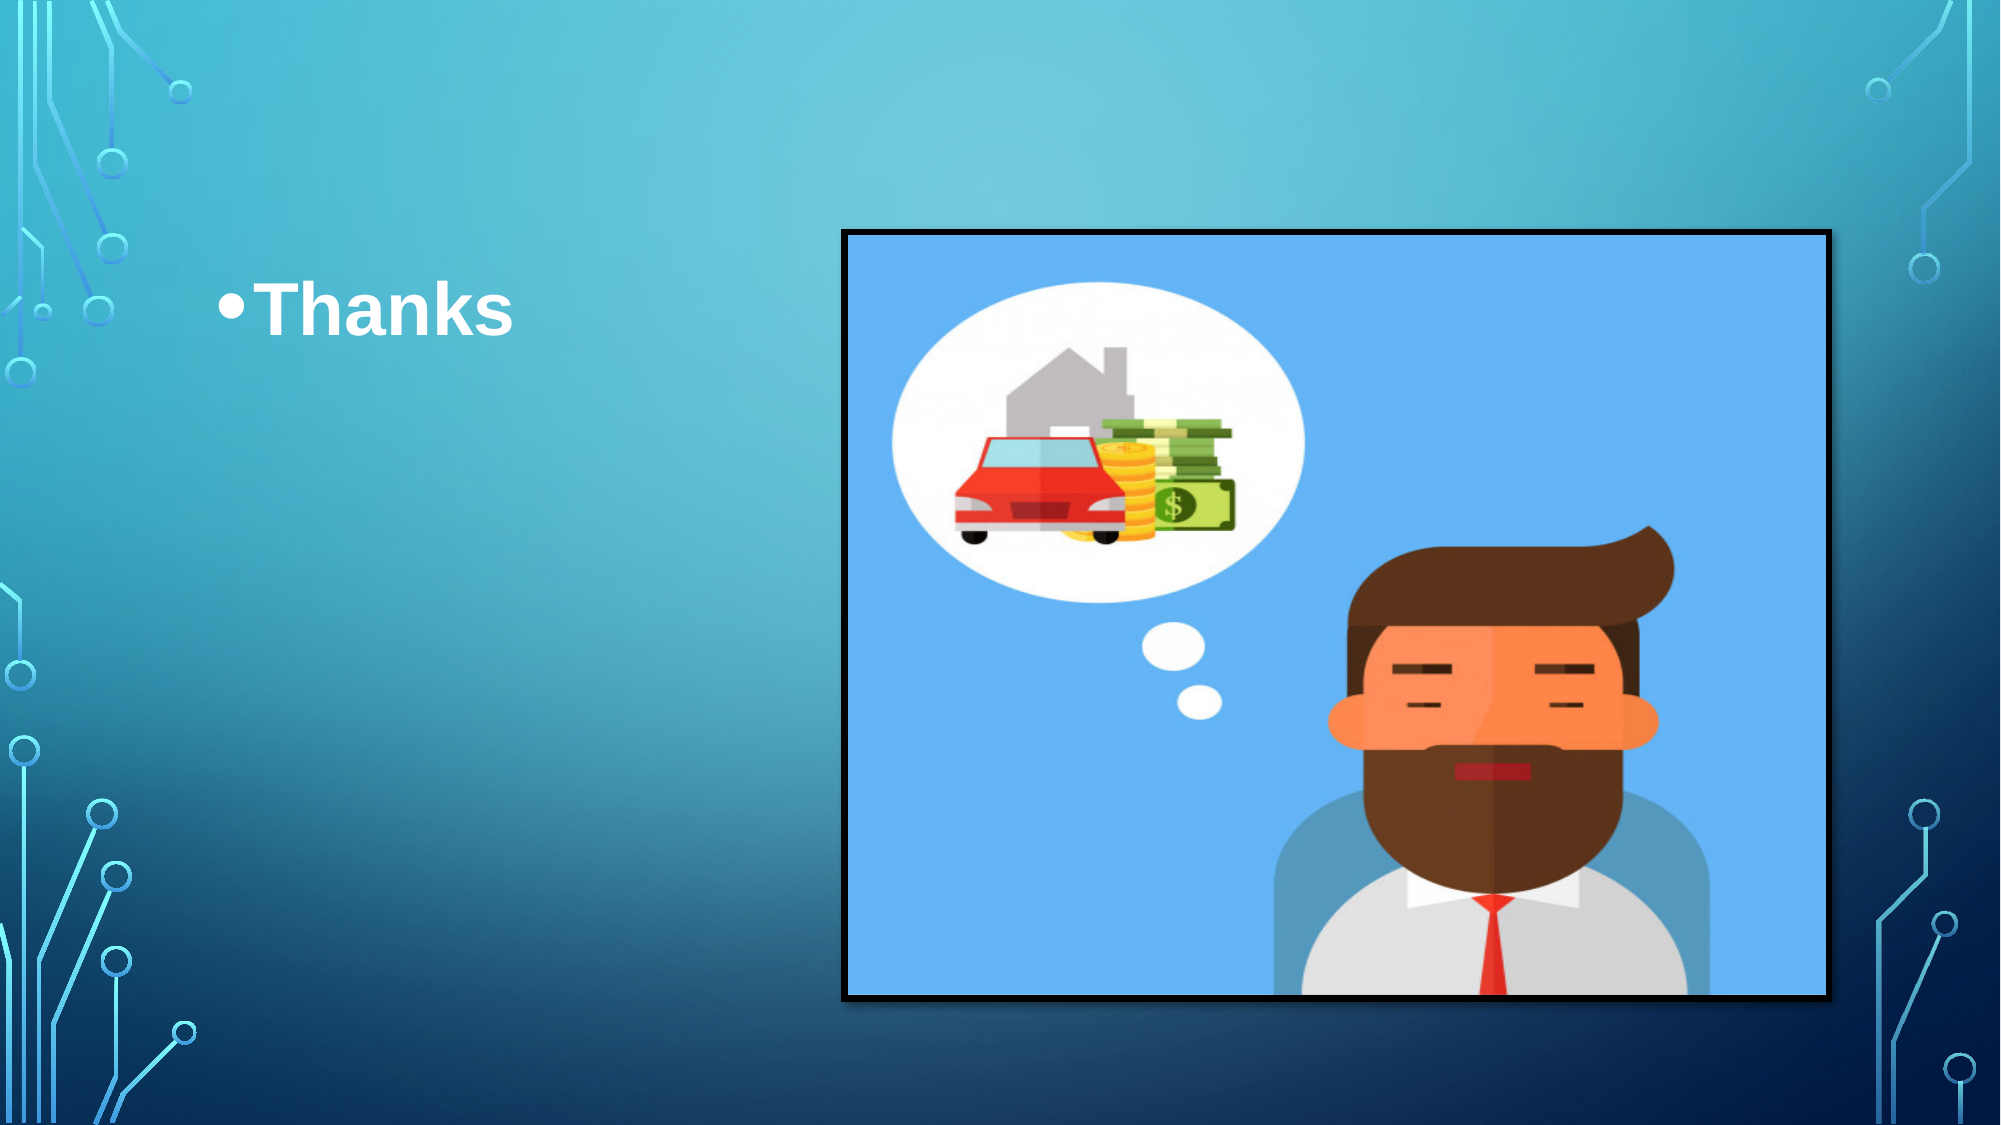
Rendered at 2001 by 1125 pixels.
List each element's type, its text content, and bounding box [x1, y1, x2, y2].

picture [847, 234, 1827, 996]
list Thanks [200, 234, 840, 816]
